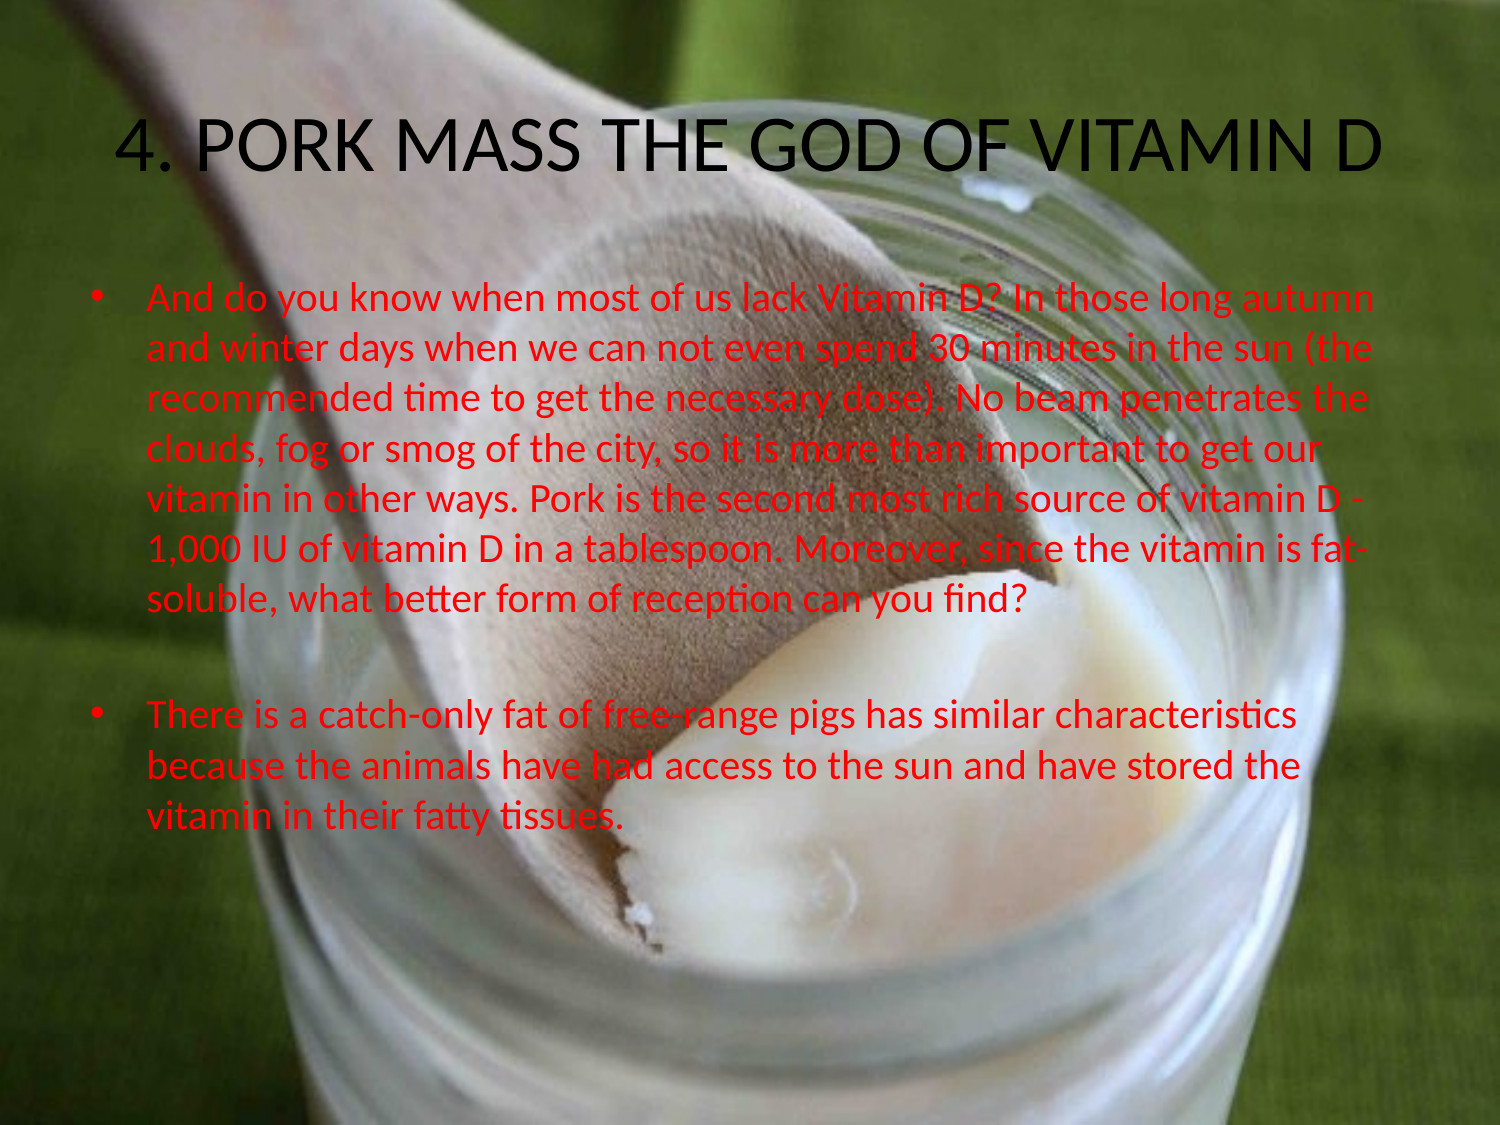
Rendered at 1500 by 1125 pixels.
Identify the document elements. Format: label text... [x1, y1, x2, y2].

list And do you know when most of us lack Vitamin D? In those long autumn and winter days when we can not even spend 30 minutes in the sun (the recommended time to get the necessary dose). No beam penetrates the clouds, fog or smog of the city, so it is more than important to get our vitamin in other ways. Pork is the second most rich source of vitamin D - 1,000 IU of vitamin D in a tablespoon. Moreover, since the vitamin is fat-soluble, what better form of reception can you find? There is a catch-only fat of free-range pigs has similar characteristics because the animals have had access to the sun and have stored the vitamin in their fatty tissues. [75, 262, 1425, 1005]
picture [0, 0, 1500, 1125]
title 4. PORK MASS THE GOD OF VITAMIN D [75, 45, 1425, 233]
